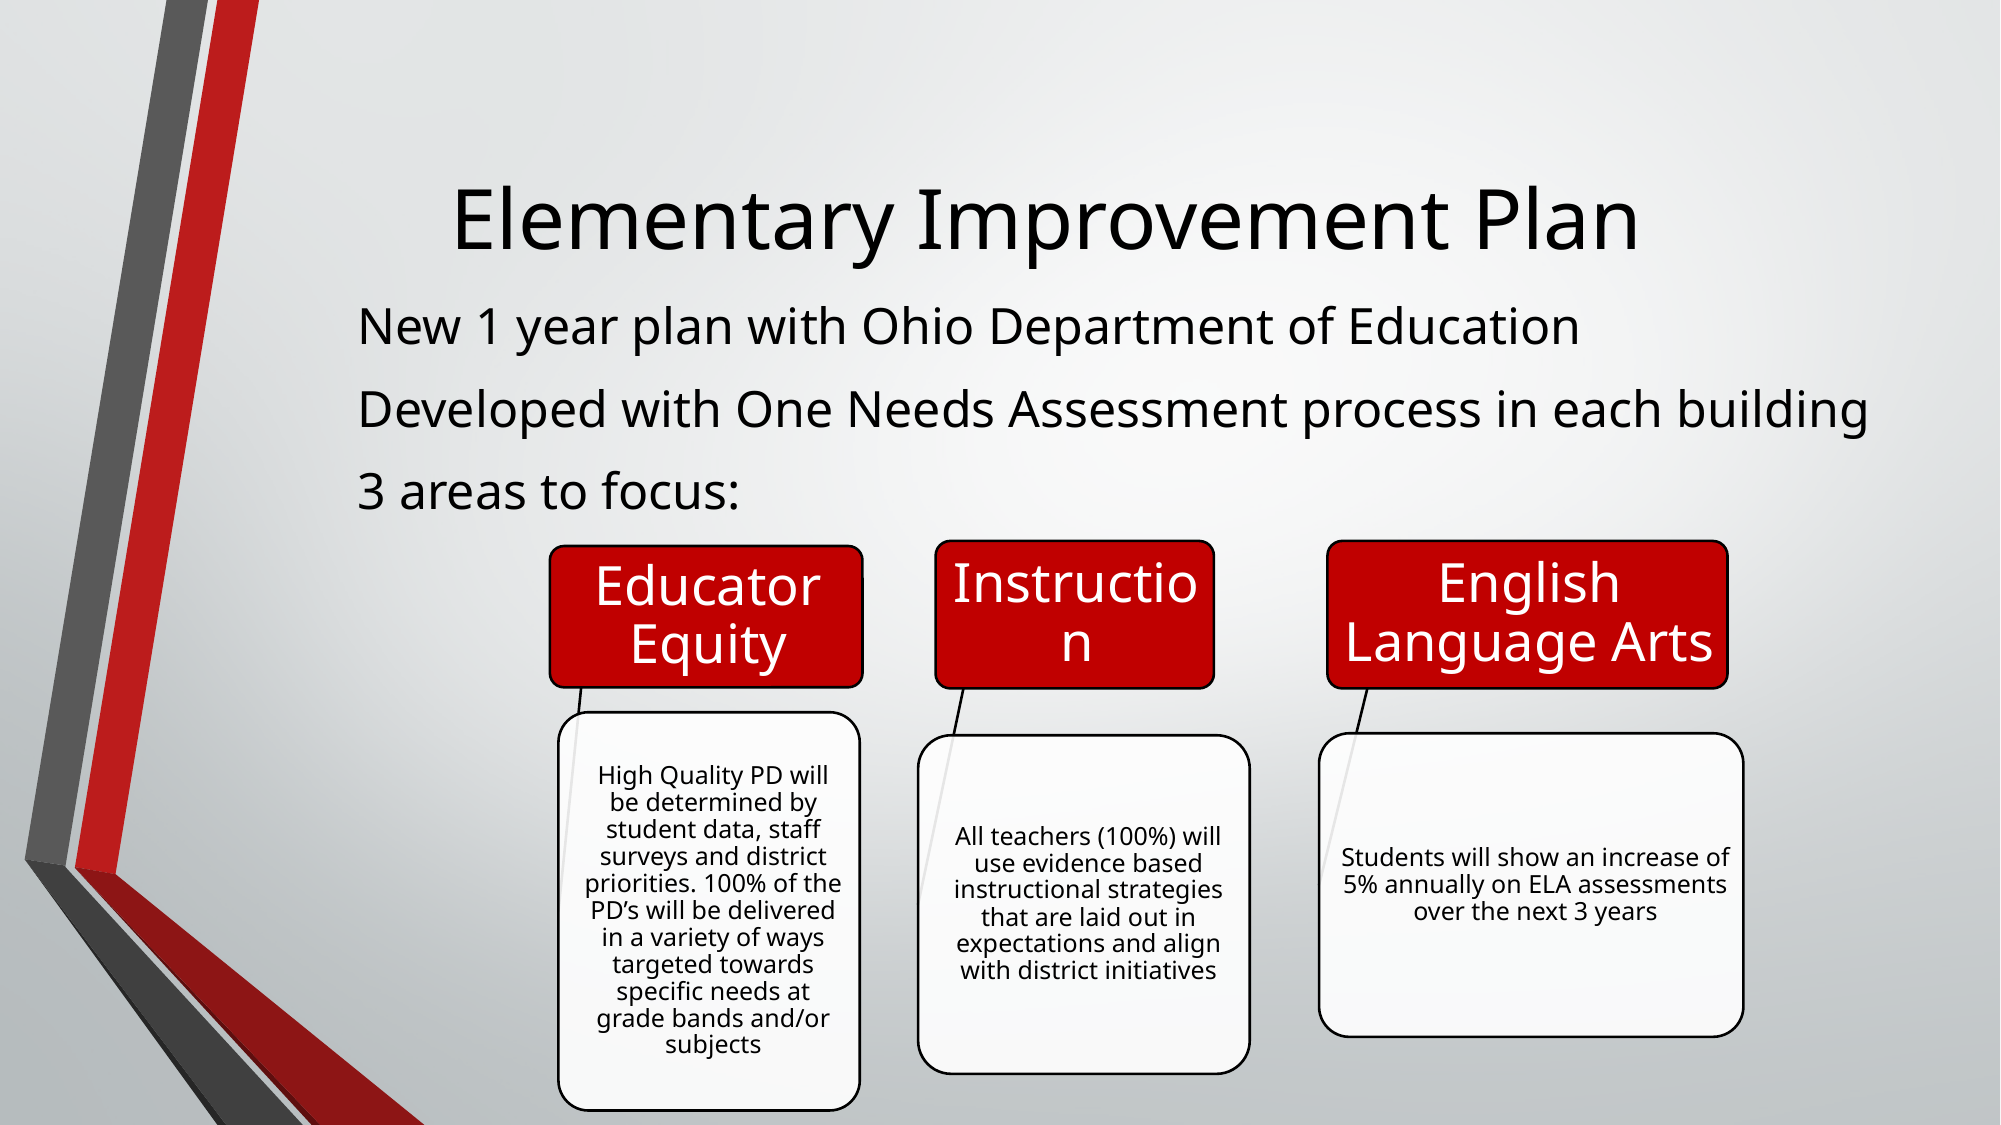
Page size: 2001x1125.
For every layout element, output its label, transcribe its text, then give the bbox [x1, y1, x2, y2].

title Elementary Improvement Plan [225, 72, 1869, 360]
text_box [544, 537, 1807, 1111]
list New 1 year plan with Ohio Department of Education Developed with One Needs Assessment process in each building 3 areas to focus: [342, 192, 1987, 705]
